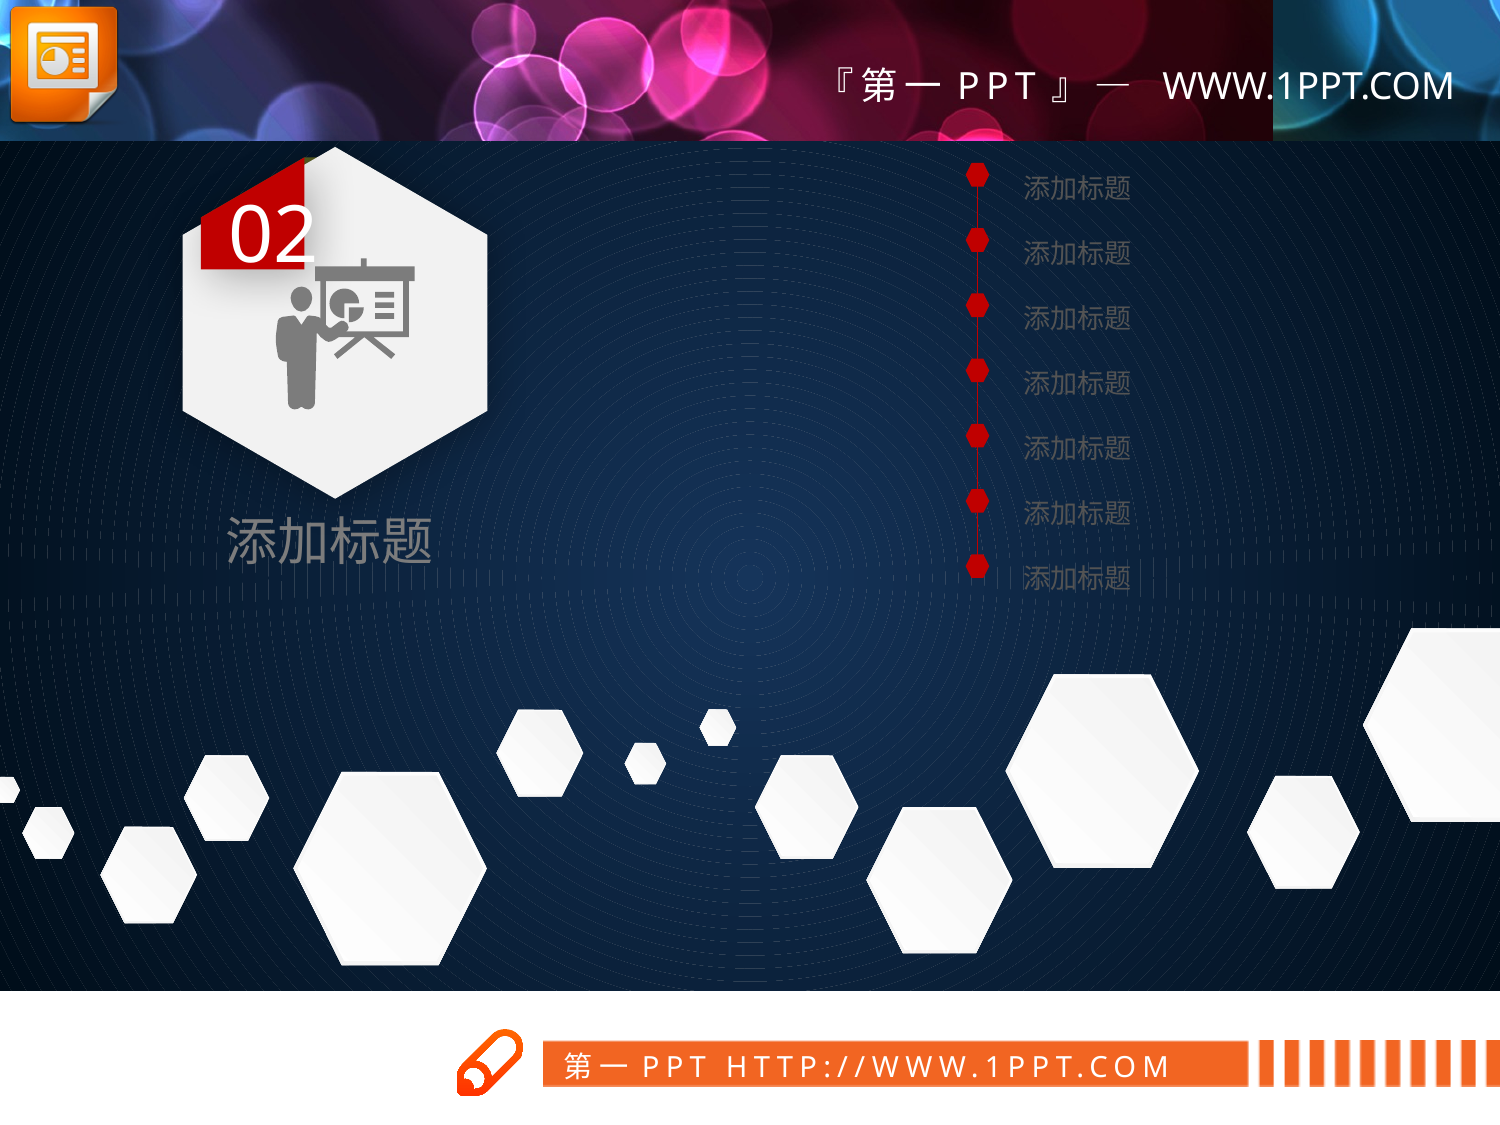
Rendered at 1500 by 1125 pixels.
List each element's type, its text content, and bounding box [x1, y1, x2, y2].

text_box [496, 709, 584, 797]
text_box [1362, 628, 1500, 822]
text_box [965, 162, 990, 187]
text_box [699, 709, 737, 747]
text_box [866, 806, 1013, 954]
picture [543, 1040, 1500, 1087]
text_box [183, 755, 270, 841]
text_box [965, 227, 990, 253]
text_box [965, 423, 990, 448]
text_box 添加标题 [172, 474, 488, 605]
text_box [0, 776, 21, 804]
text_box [965, 554, 990, 579]
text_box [22, 806, 75, 860]
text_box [1247, 775, 1360, 889]
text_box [1005, 674, 1200, 868]
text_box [100, 826, 198, 924]
picture [0, 0, 1500, 141]
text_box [624, 742, 667, 785]
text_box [754, 755, 859, 859]
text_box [182, 146, 488, 499]
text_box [965, 488, 990, 513]
text_box 添加标题 添加标题 添加标题 添加标题 添加标题 添加标题 添加标题 [1012, 133, 1291, 599]
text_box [965, 293, 990, 318]
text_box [965, 358, 990, 383]
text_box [293, 771, 488, 966]
